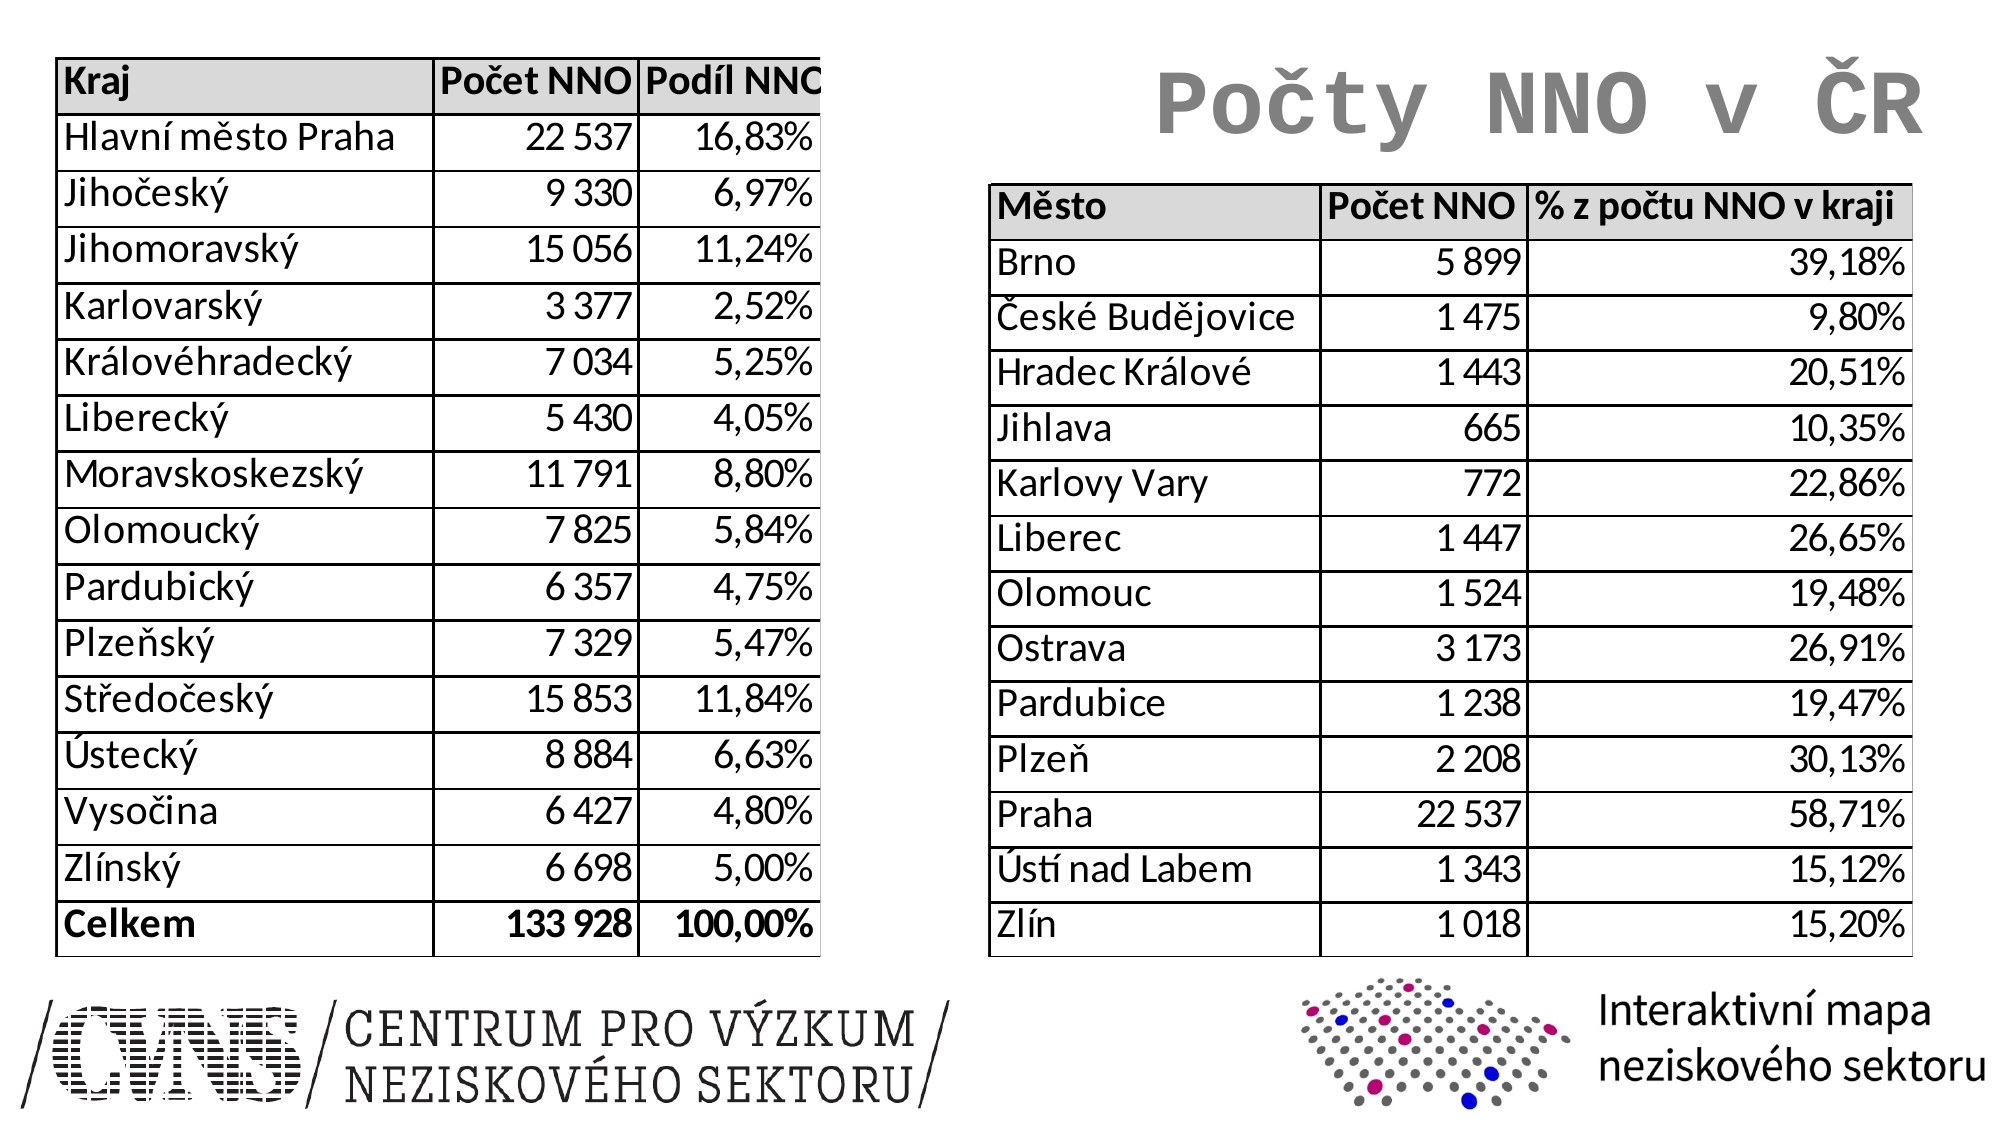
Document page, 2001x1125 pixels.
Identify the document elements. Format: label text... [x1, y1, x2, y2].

picture [6, 983, 955, 1125]
picture [1285, 962, 2000, 1125]
picture [988, 183, 1916, 960]
picture [55, 57, 823, 960]
title Počty NNO v ČR [67, 23, 1940, 184]
